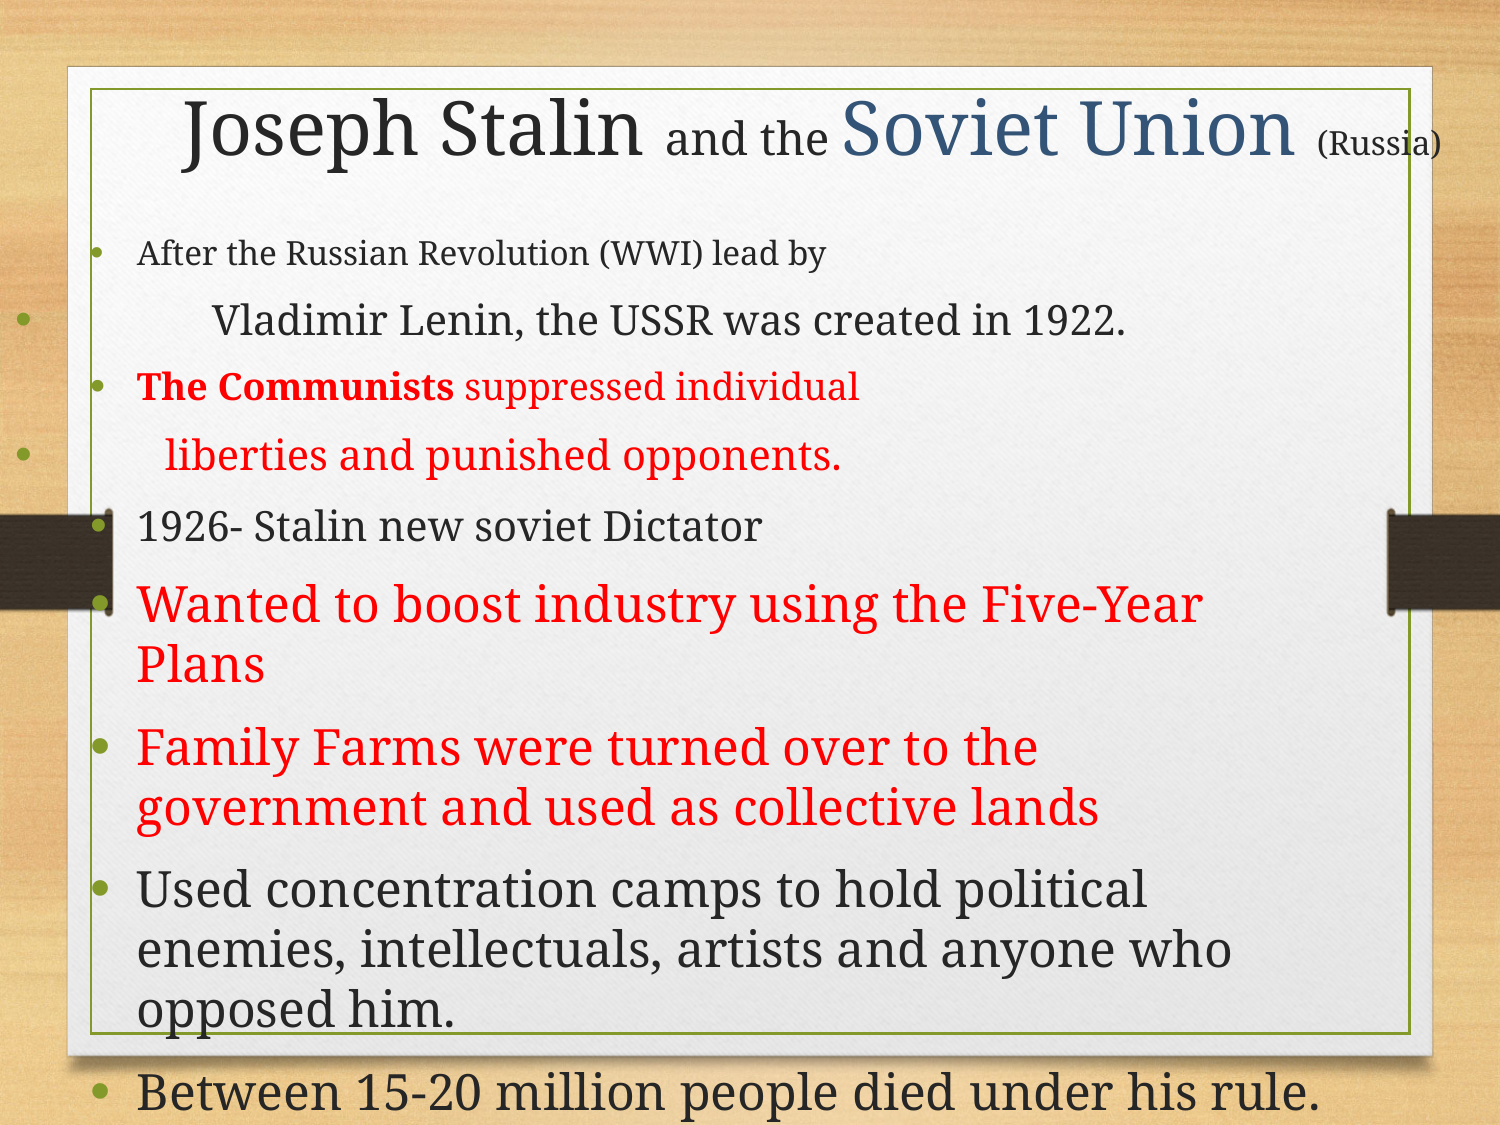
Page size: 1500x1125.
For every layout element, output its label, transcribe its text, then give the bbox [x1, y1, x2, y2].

picture [0, 90, 1500, 1125]
title Joseph Stalin and the Soviet Union (Russia) [125, 62, 1500, 188]
list After the Russian Revolution (WWI) lead by Vladimir Lenin, the USSR was created in 1922. The Communists suppressed individual liberties and punished opponents. 1926- Stalin new soviet Dictator Wanted to boost industry using the Five-Year Plans Family Farms were turned over to the government and used as collective lands Used concentration camps to hold political enemies, intellectuals, artists and anyone who opposed him. Between 15-20 million people died under his rule. [0, 224, 1350, 1005]
picture [0, 0, 1500, 224]
